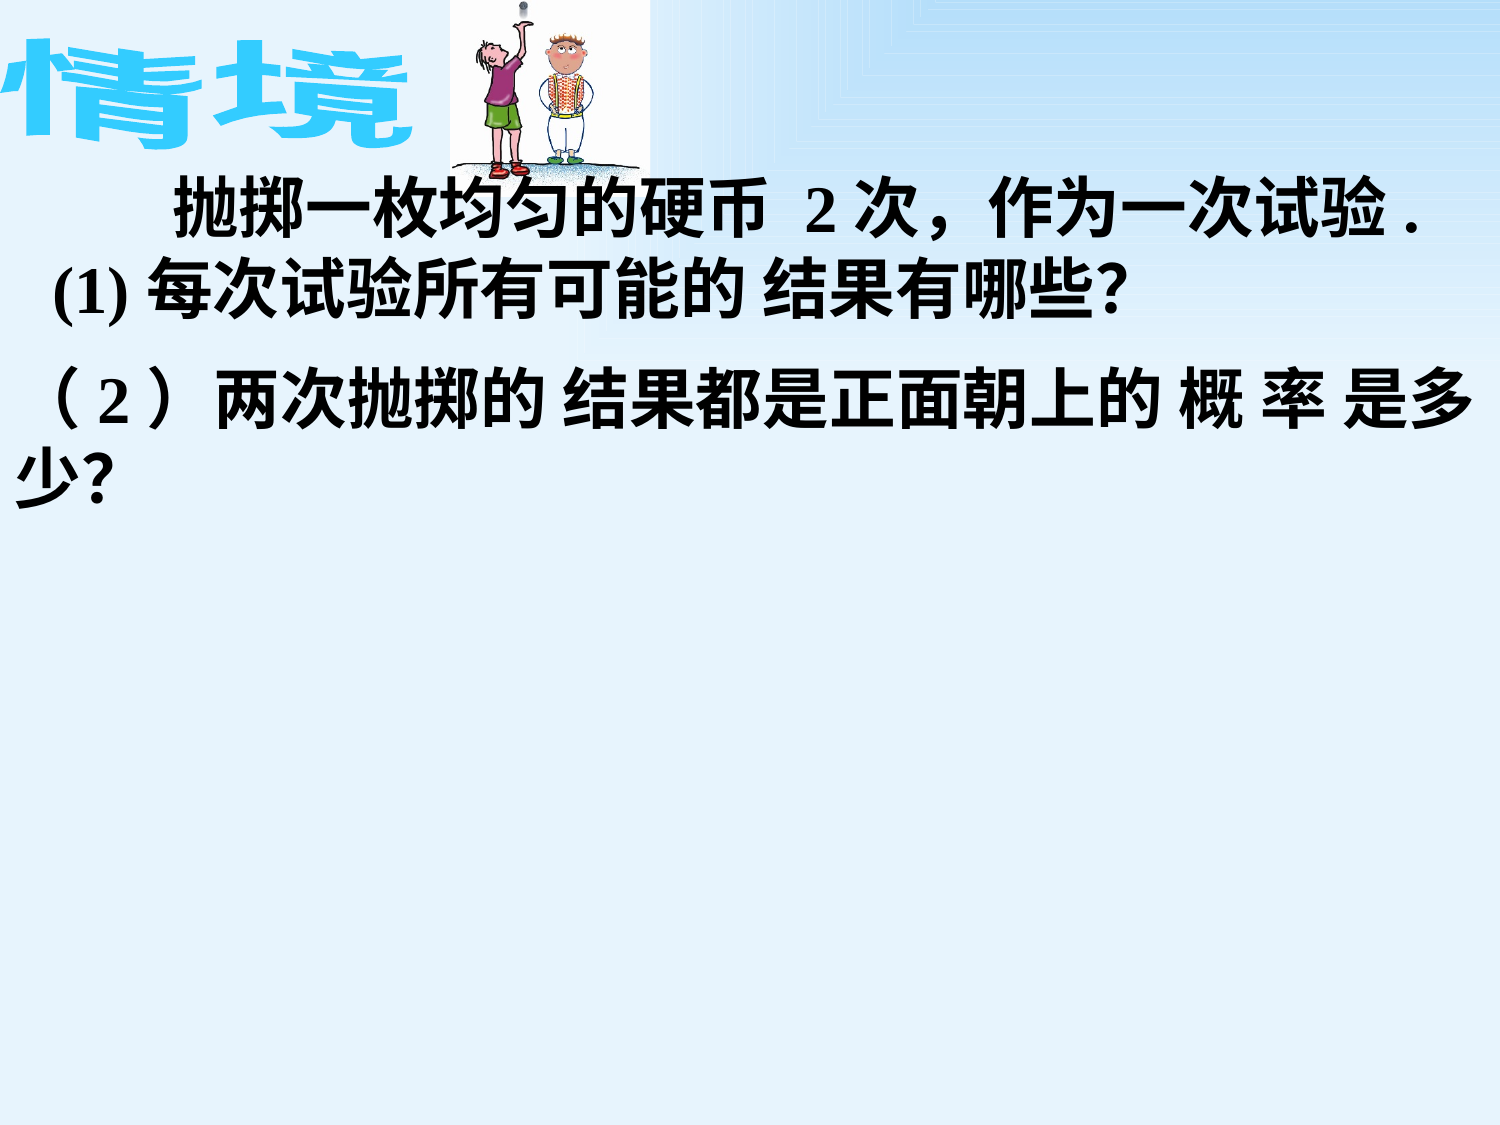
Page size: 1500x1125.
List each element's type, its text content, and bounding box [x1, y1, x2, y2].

picture [449, 0, 650, 197]
text_box 抛掷一枚均匀的硬币 2次，作为一次试验. (1)每次试验所有可能的 结果有哪些？ [37, 149, 1500, 349]
text_box （2）两次抛掷的 结果都是正面朝上的 概 率 是多少？ [0, 349, 1500, 525]
